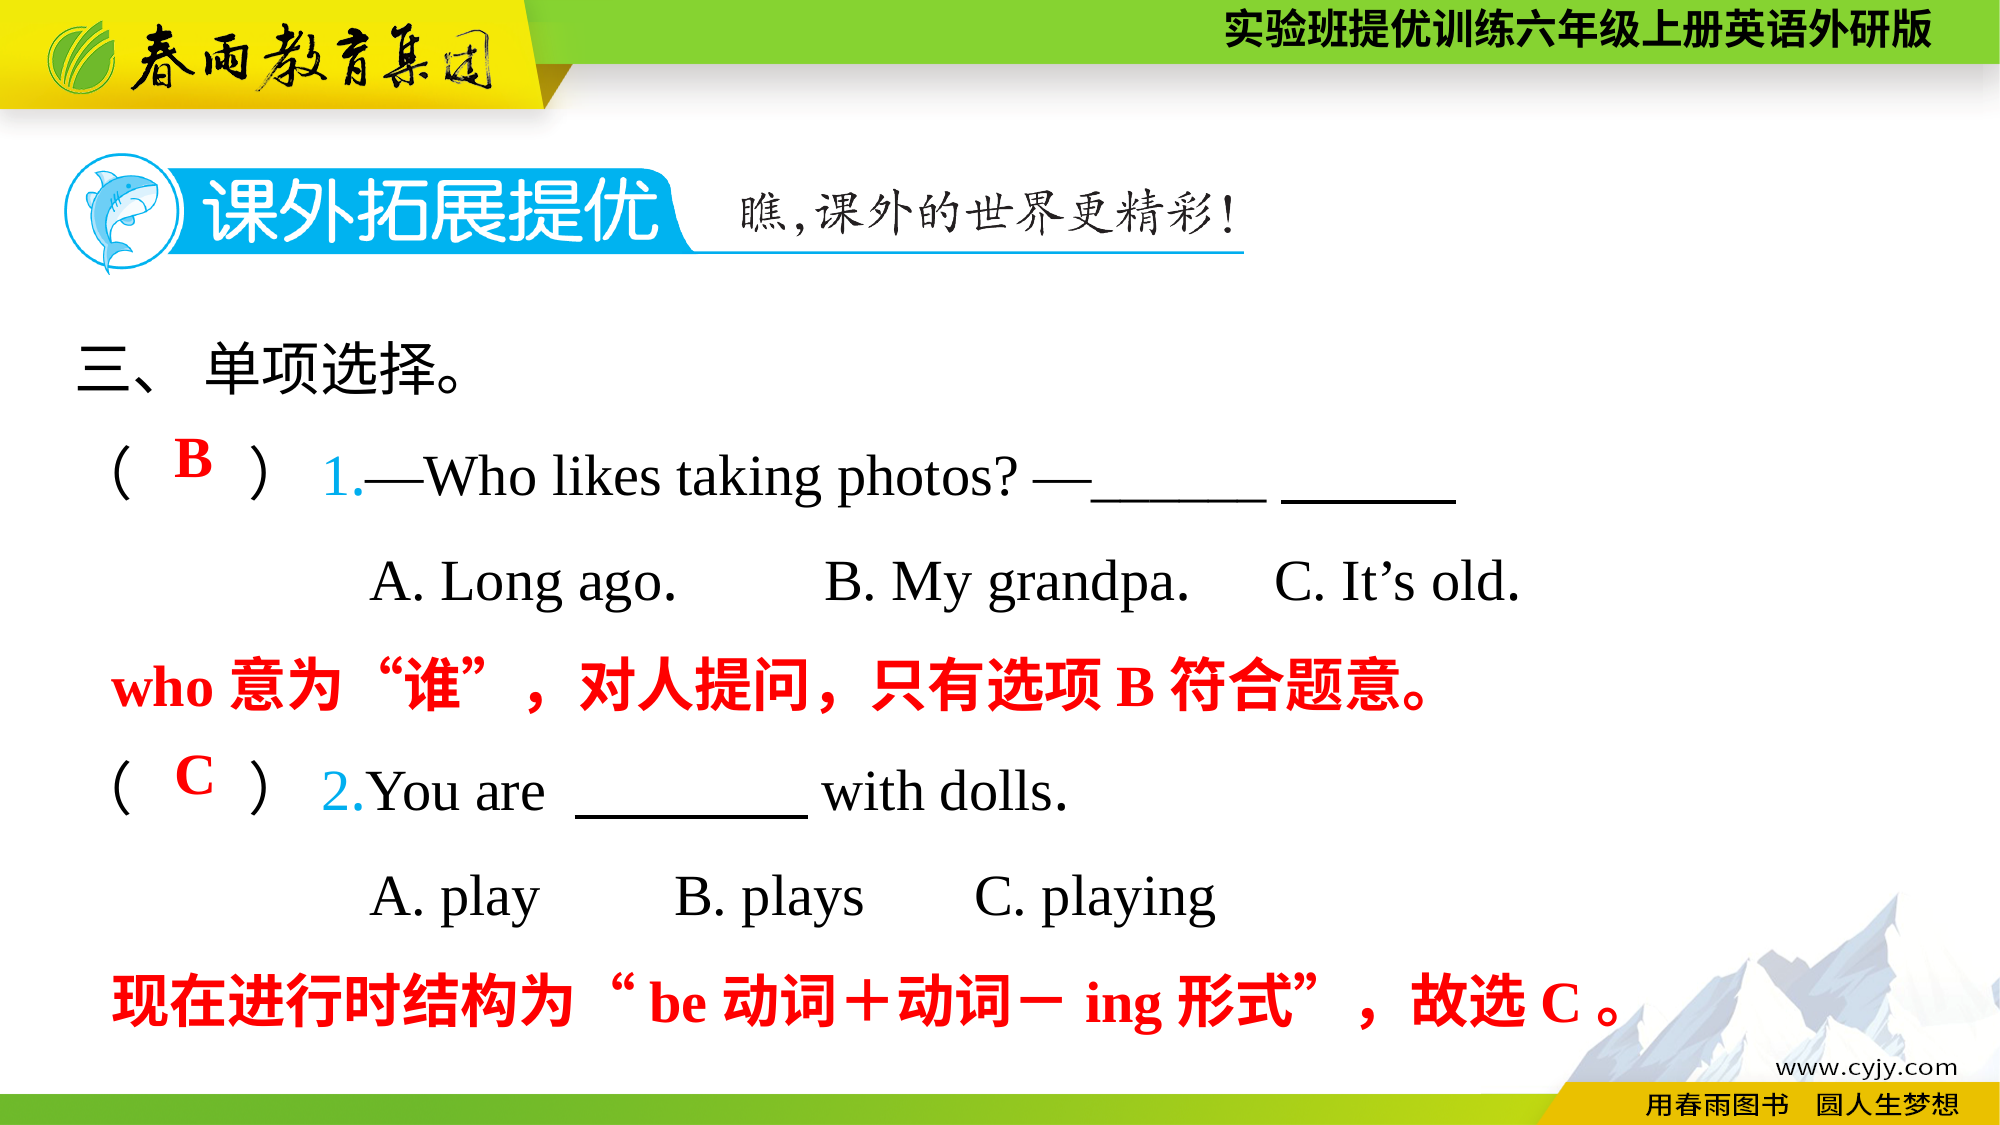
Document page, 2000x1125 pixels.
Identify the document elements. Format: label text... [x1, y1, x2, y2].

picture [0, 0, 2000, 1125]
list 三、 单项选择。 （ ）1.—Who likes taking photos? —______ A. Long ago. B. My grandpa. C. It’s old. （ ）2.You are with dolls. A. play B. plays C. playing [59, 289, 1944, 929]
text_box B [159, 411, 244, 497]
text_box 现在进行时结构为“be动词＋动词－ing形式”，故选C。 [96, 922, 1981, 1043]
text_box C [159, 728, 234, 814]
text_box who意为“谁”，对人提问，只有选项B符合题意。 [96, 605, 1944, 726]
